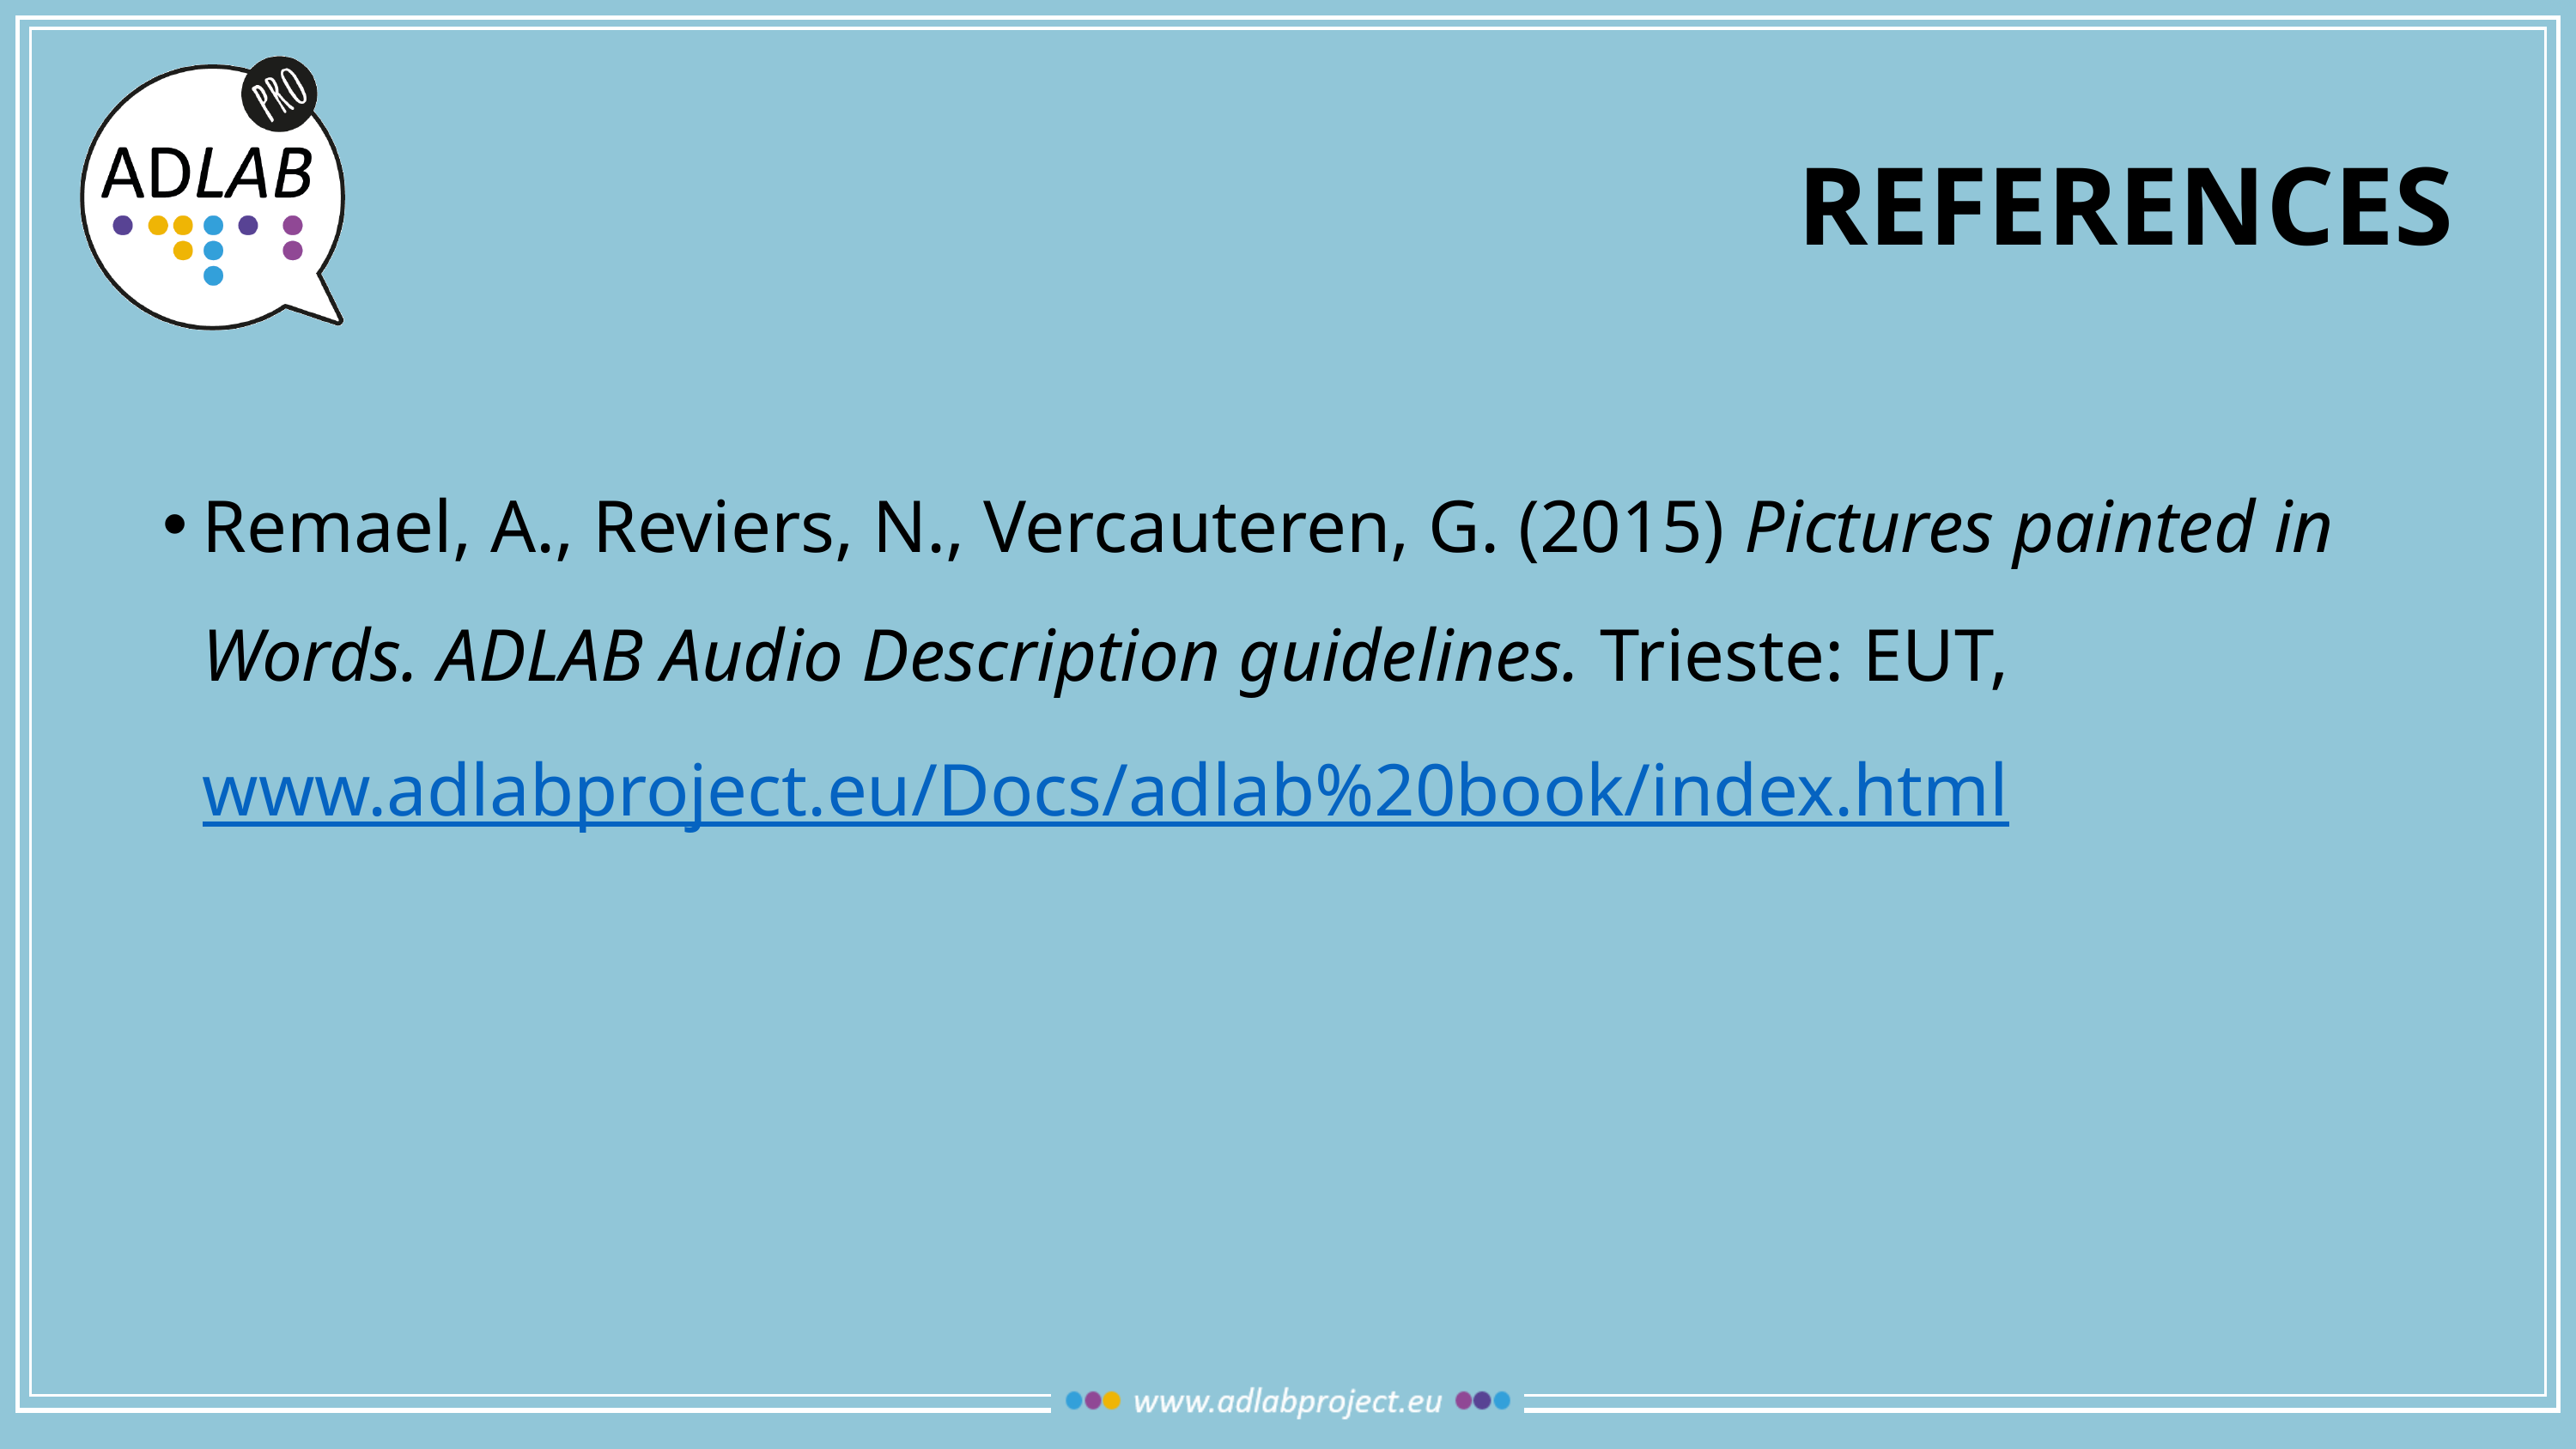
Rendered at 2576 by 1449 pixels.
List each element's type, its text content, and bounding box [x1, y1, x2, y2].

title references [384, 70, 2467, 351]
picture [72, 49, 353, 330]
picture [1051, 1378, 1524, 1429]
list Remael, A., Reviers, N., Vercauteren, G. (2015) Pictures painted in Words. ADLAB Audio Description guidelines. Trieste: EUT, www.adlabproject.eu/Docs/adlab%20book/index.html [150, 431, 2499, 1087]
